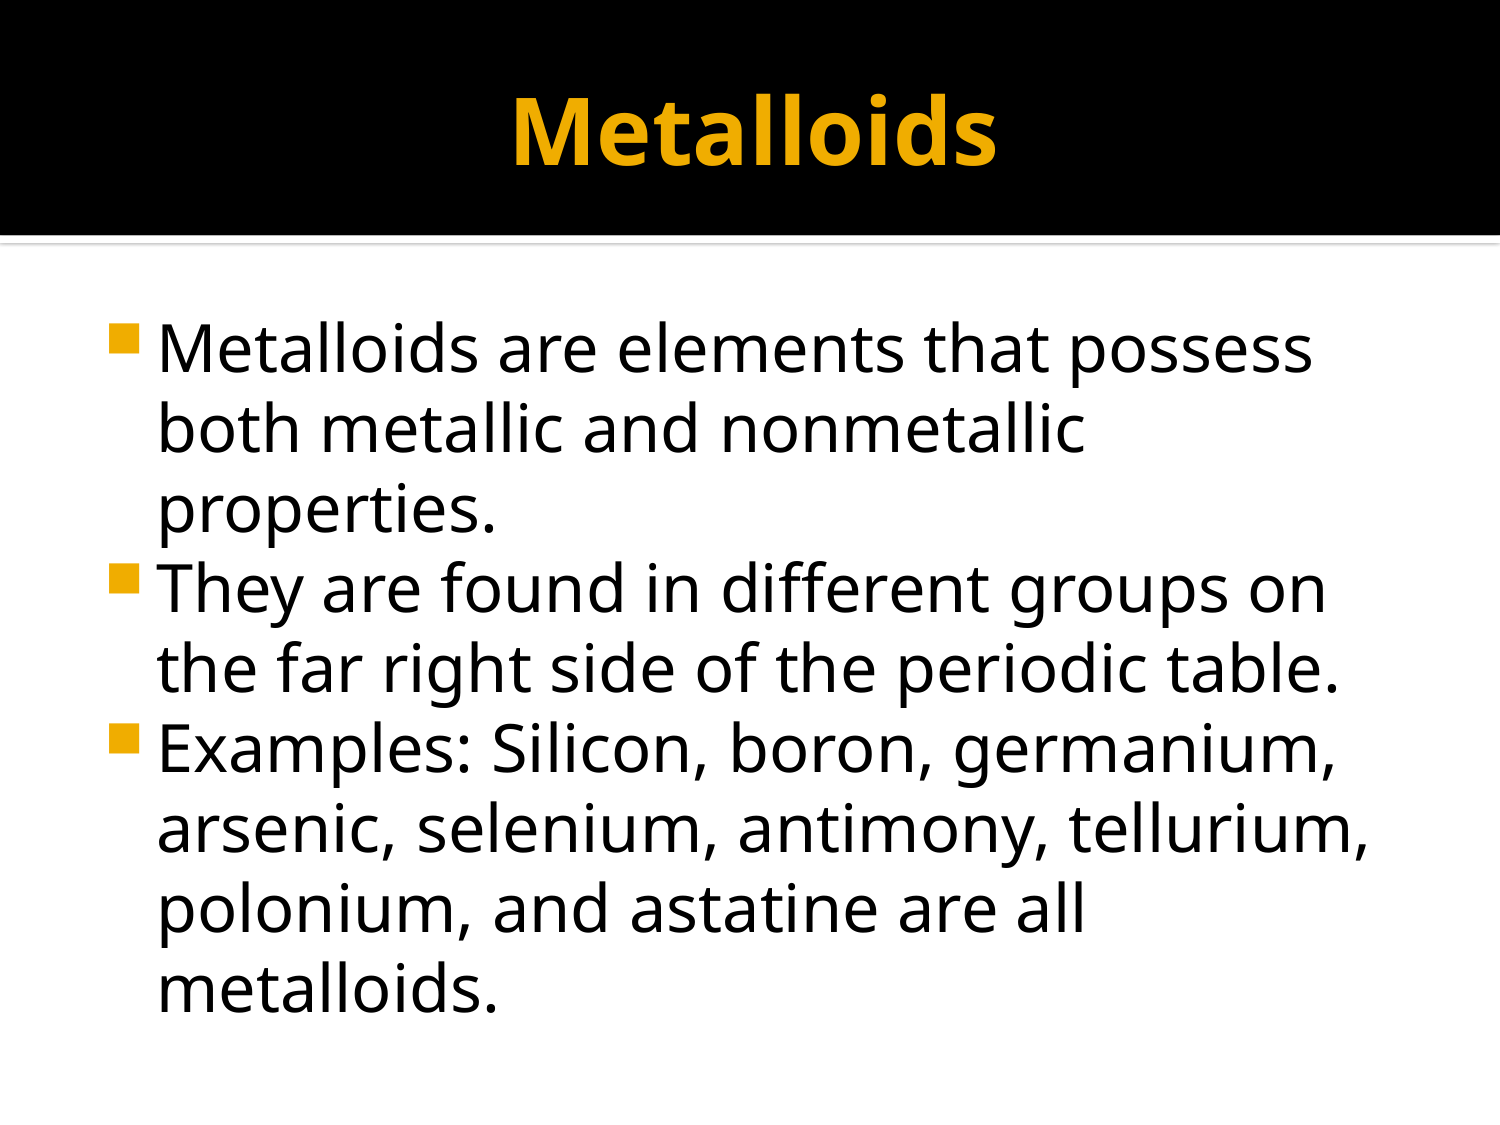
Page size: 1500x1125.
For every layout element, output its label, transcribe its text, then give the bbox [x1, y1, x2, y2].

list Metalloids are elements that possess both metallic and nonmetallic properties. They are found in different groups on the far right side of the periodic table. Examples: Silicon, boron, germanium, arsenic, selenium, antimony, tellurium, polonium, and astatine are all metalloids. [75, 291, 1425, 1050]
title Metalloids [75, 25, 1425, 231]
